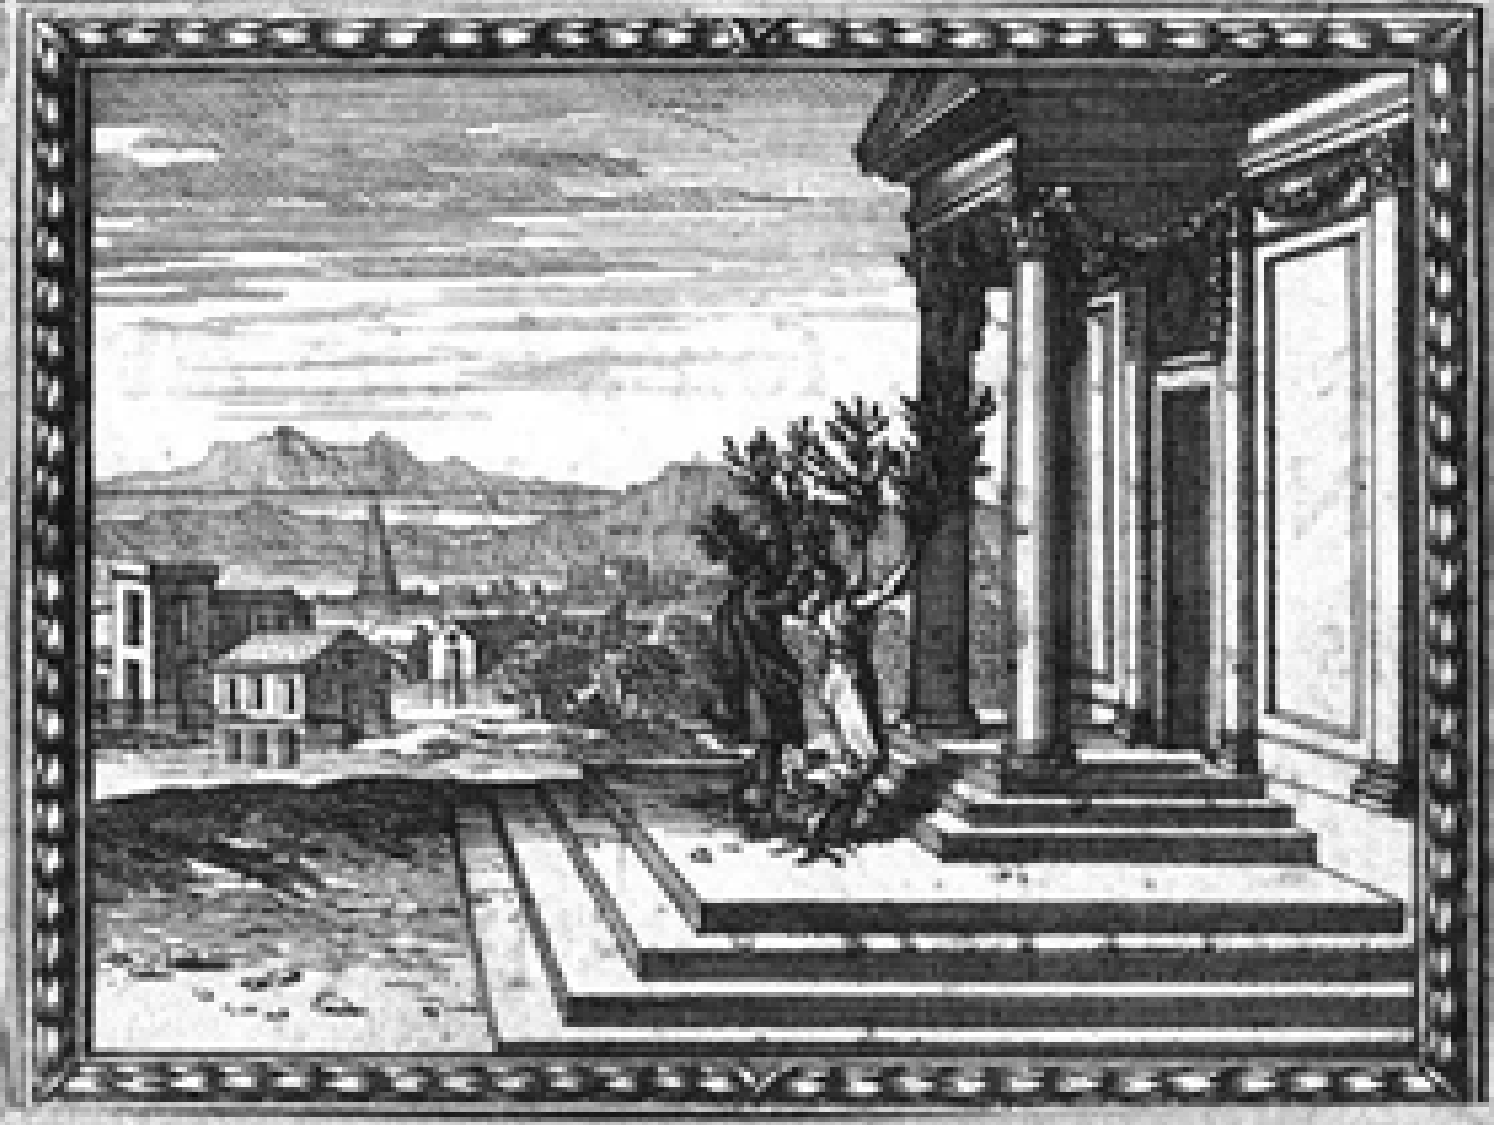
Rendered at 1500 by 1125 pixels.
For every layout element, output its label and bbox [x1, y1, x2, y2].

list [0, 0, 1500, 1125]
